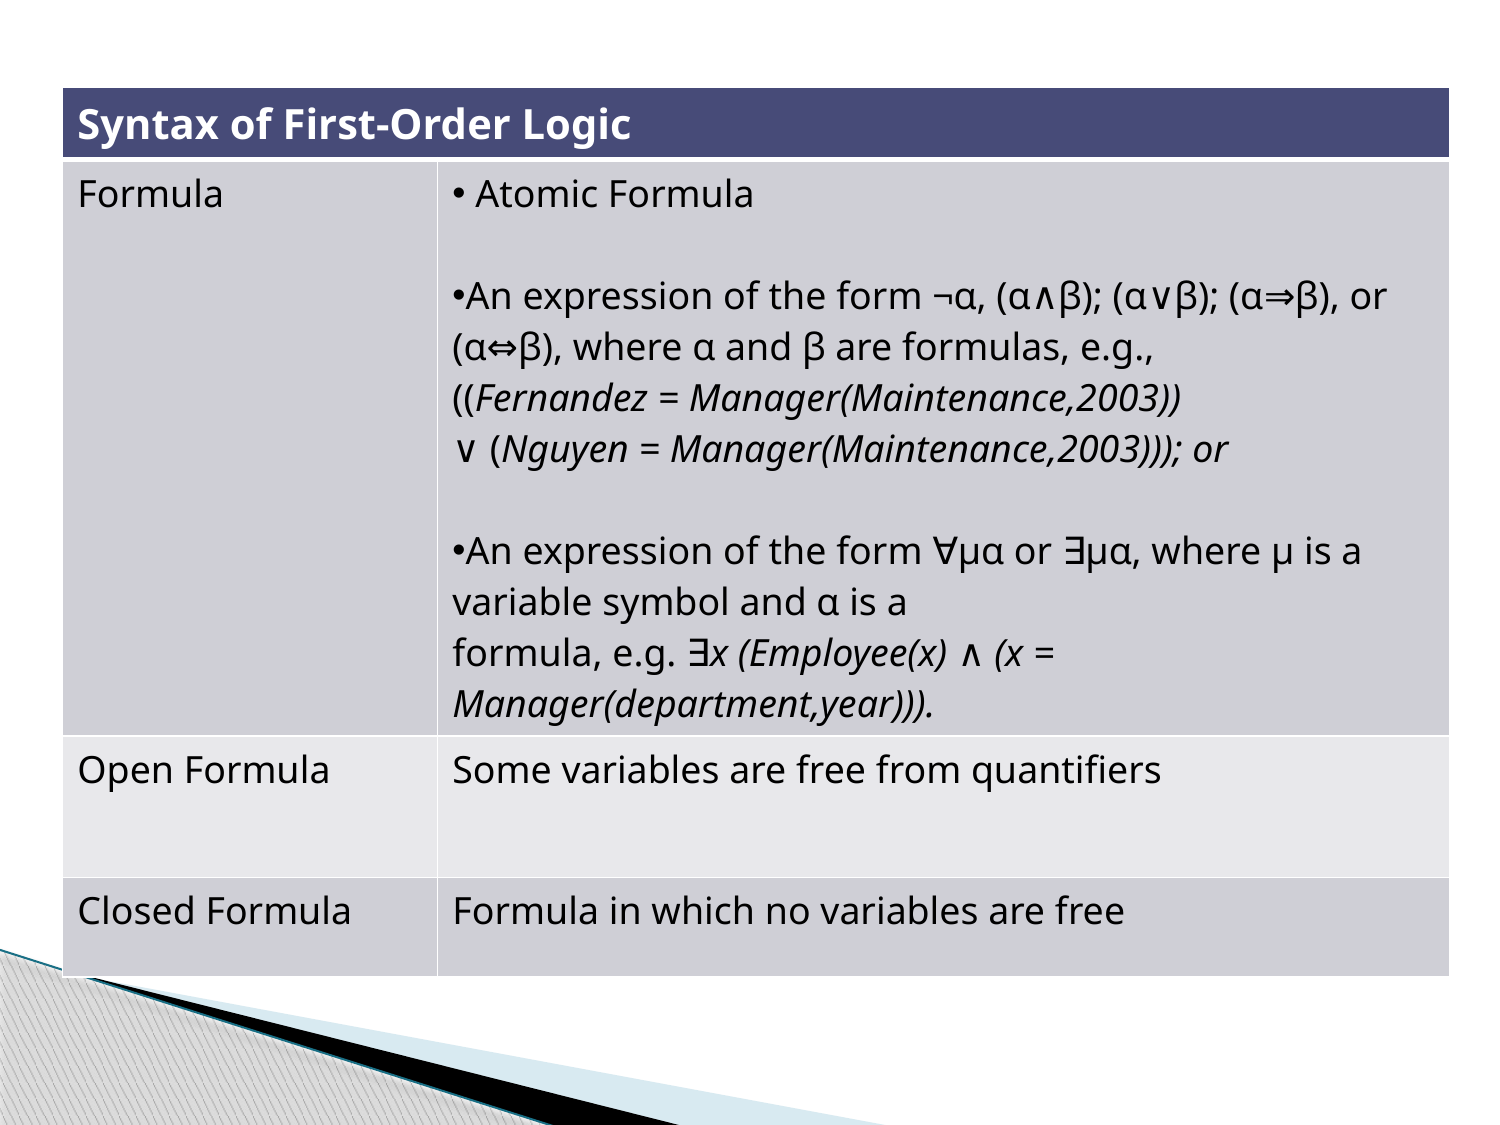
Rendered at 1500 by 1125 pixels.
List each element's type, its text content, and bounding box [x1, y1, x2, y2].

table_cell Atomic Formula An expression of the form ¬α, (α∧β); (α∨β); (α⇒β), or (α⇔β), where α and β are formulas, e.g., ((Fernandez = Manager(Maintenance,2003)) ∨ (Nguyen = Manager(Maintenance,2003))); or An expression of the form ∀μα or ∃μα, where μ is a variable symbol and α is a formula, e.g. ∃x (Employee(x) ∧ (x = Manager(department,year))). [438, 162, 1449, 735]
table_cell Some variables are free from quantifiers [438, 737, 1449, 877]
table_cell Formula [63, 162, 437, 735]
table_header Syntax of First-Order Logic [63, 88, 1449, 157]
table_cell Closed Formula [63, 878, 437, 976]
table_cell Formula in which no variables are free [438, 878, 1449, 976]
table_cell Open Formula [63, 737, 437, 877]
